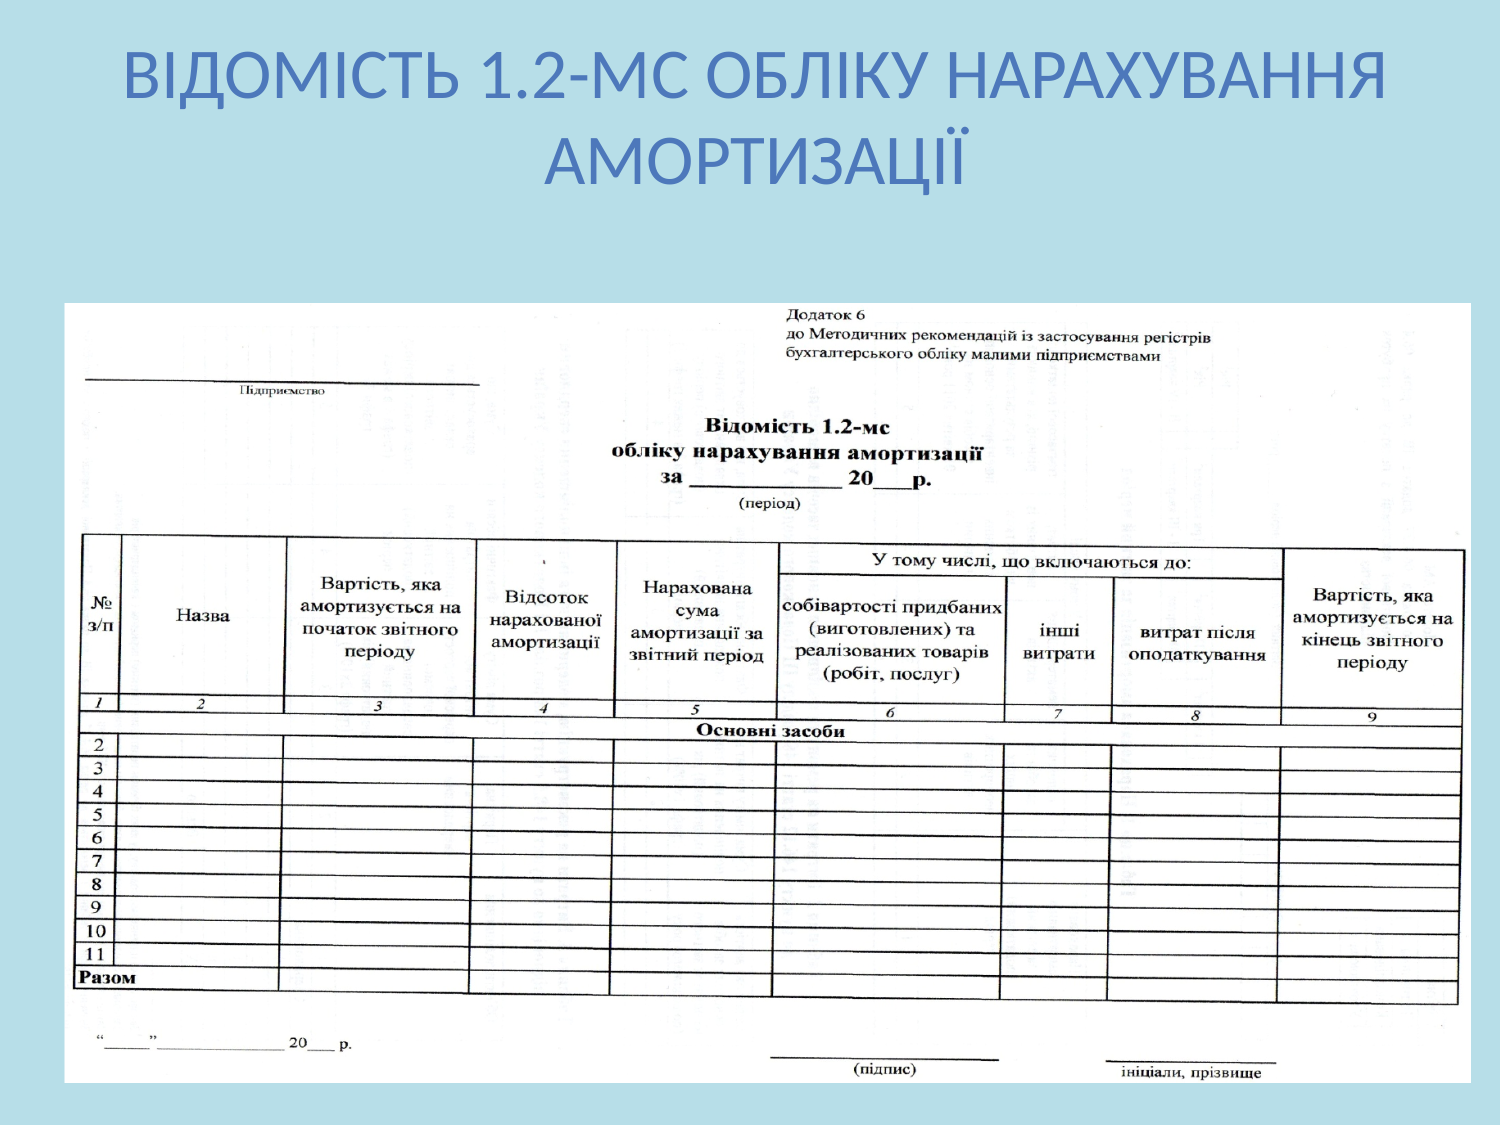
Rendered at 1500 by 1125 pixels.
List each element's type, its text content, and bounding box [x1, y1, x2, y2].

picture [1158, 303, 1470, 1083]
title Відомість 1.2-мс обліку нарахування амортизації [64, 19, 372, 207]
title Відомість 1.2-мс обліку нарахування амортизації [1162, 19, 1447, 207]
picture [66, 303, 377, 1083]
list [377, 0, 1158, 1125]
